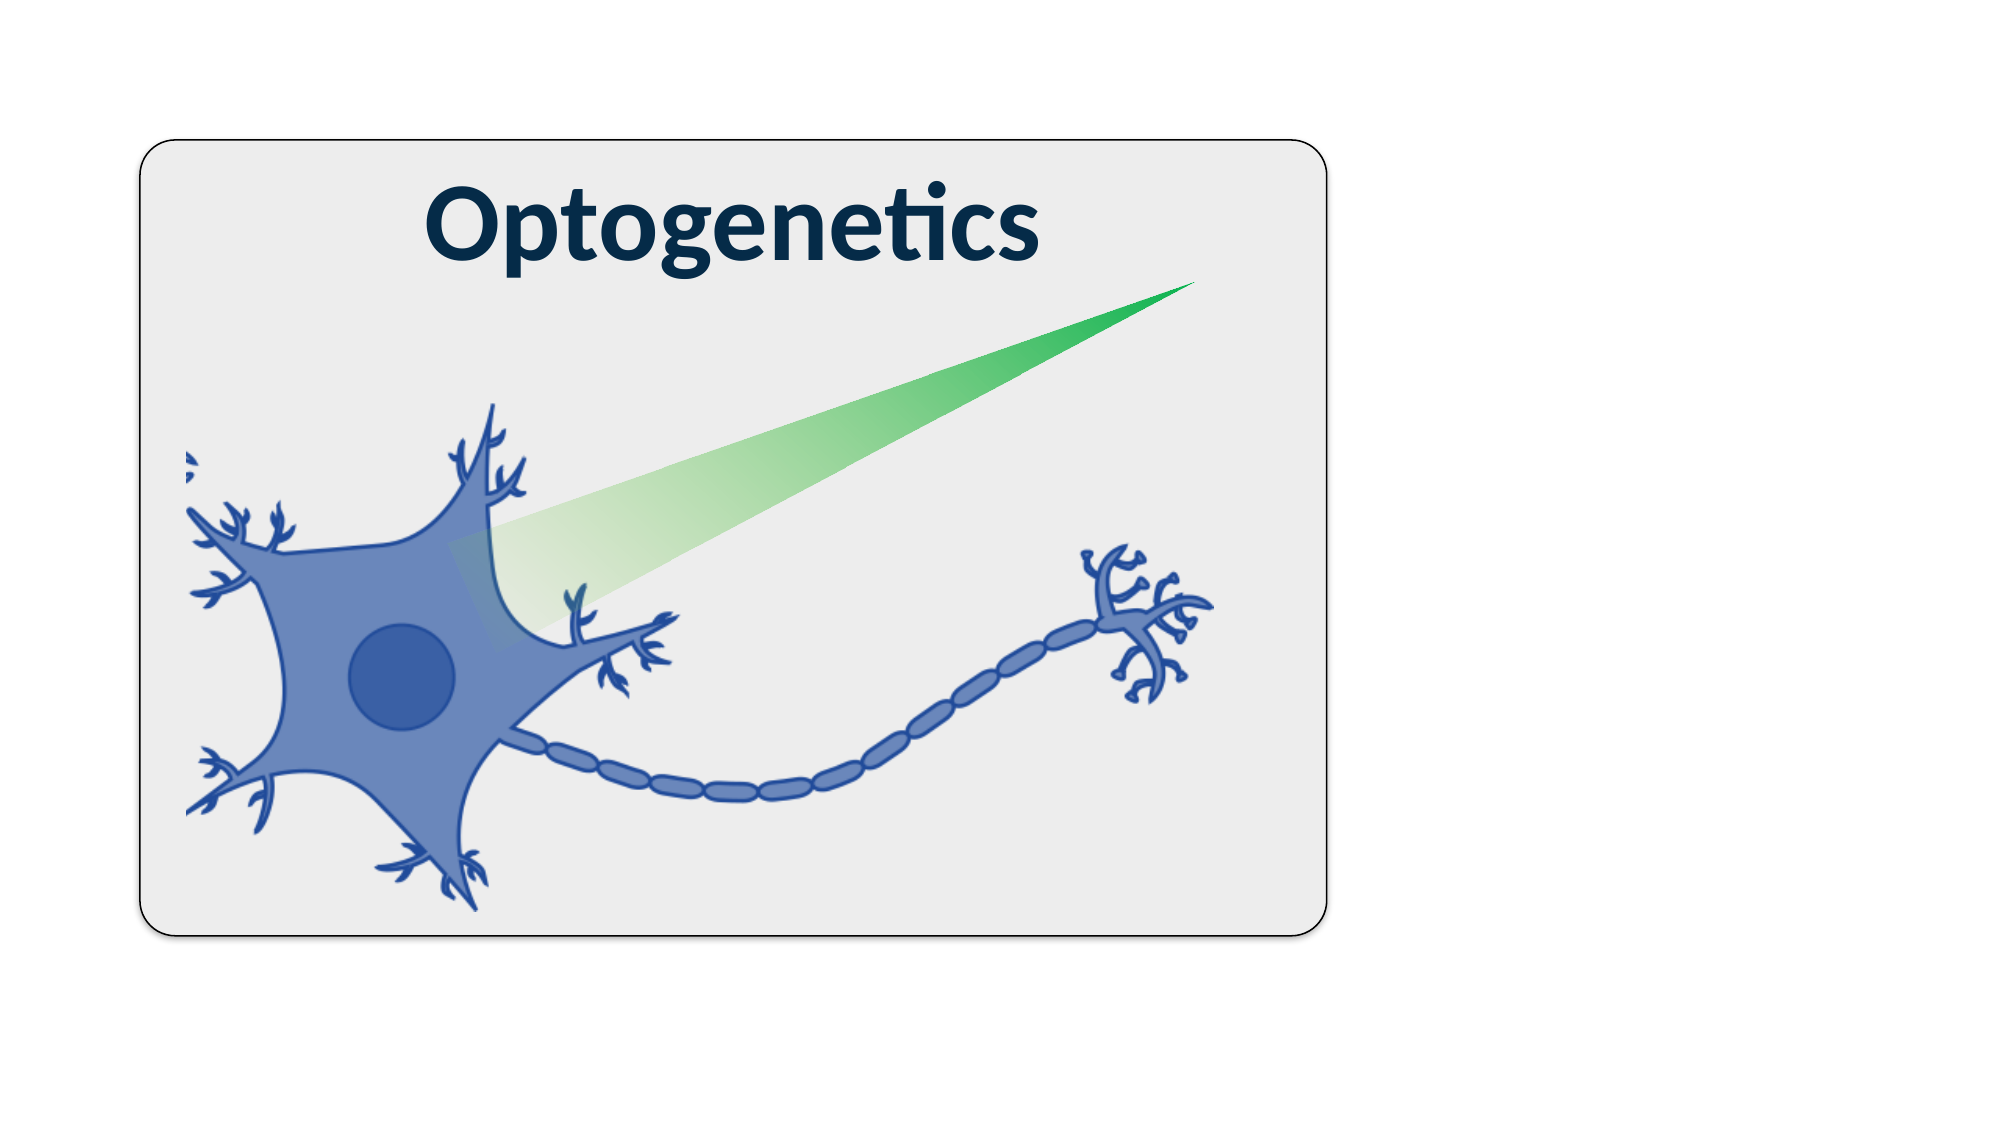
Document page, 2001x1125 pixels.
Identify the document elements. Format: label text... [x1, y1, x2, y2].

text_box [893, 279, 1197, 385]
text_box [139, 162, 1328, 937]
picture [185, 387, 1215, 913]
text_box Optogenetics [141, 140, 1325, 290]
